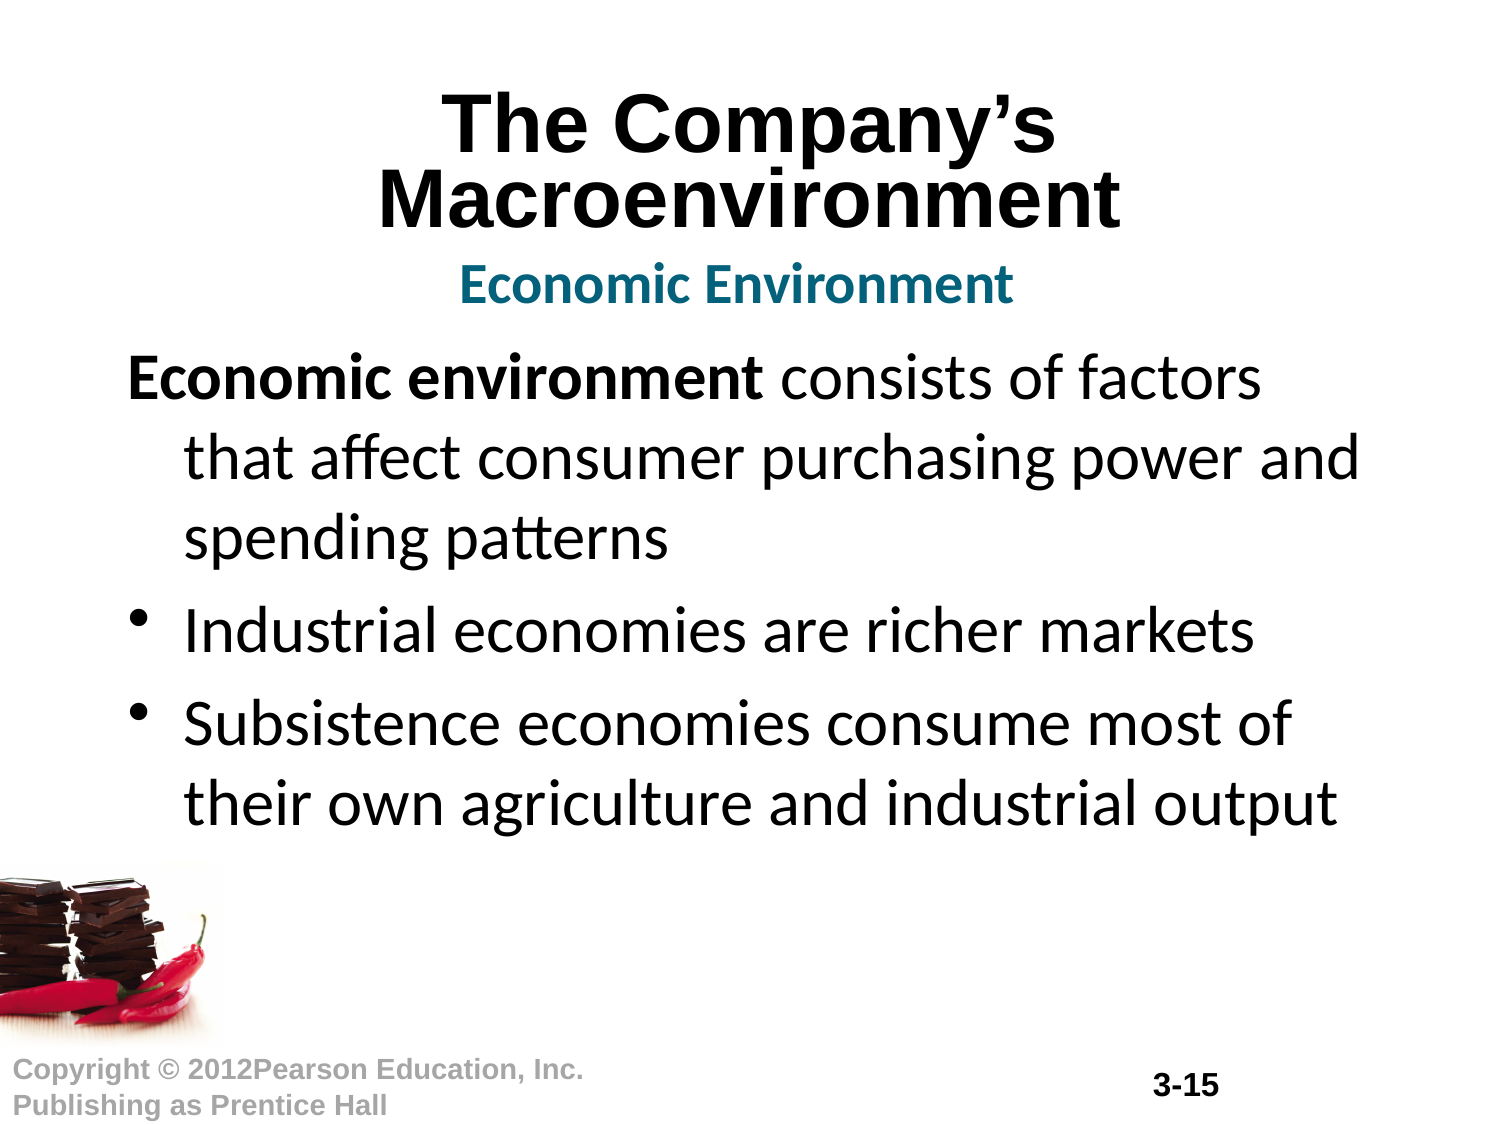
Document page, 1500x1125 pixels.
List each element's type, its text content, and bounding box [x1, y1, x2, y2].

list Economic Environment [149, 237, 1326, 301]
title The Company’s Macroenvironment [112, 37, 1388, 226]
picture [0, 862, 225, 1050]
list Economic environment consists of factors that affect consumer purchasing power and spending patterns Industrial economies are richer markets Subsistence economies consume most of their own agriculture and industrial output [112, 324, 1388, 1001]
